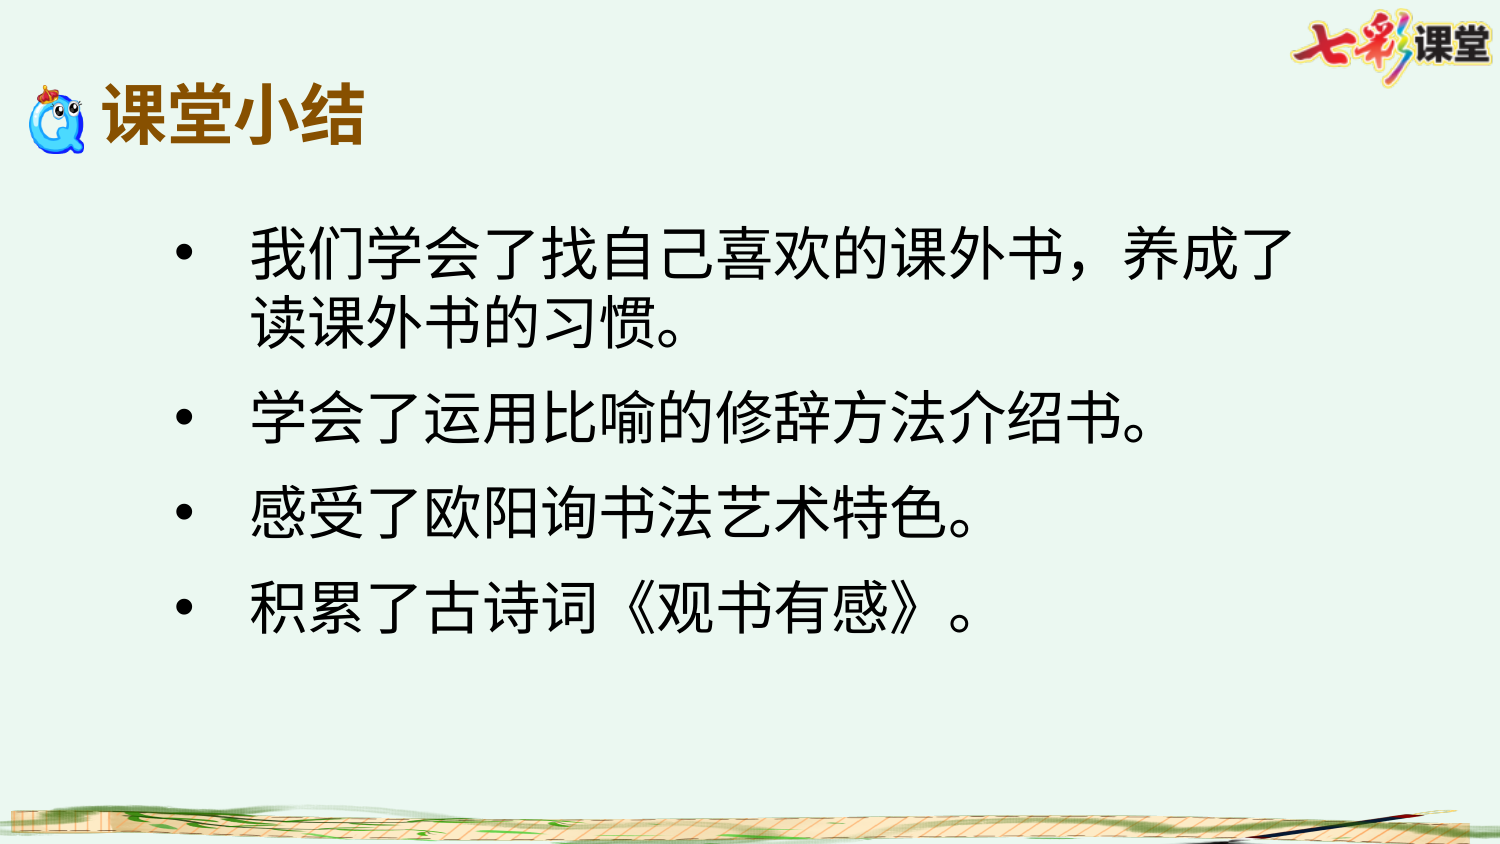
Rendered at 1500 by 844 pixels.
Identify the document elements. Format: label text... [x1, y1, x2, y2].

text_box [28, 67, 408, 160]
picture [0, 732, 1500, 844]
picture [1289, 8, 1495, 89]
text_box 我们学会了找自己喜欢的课外书，养成了读课外书的习惯。 学会了运用比喻的修辞方法介绍书。 感受了欧阳询书法艺术特色。 积累了古诗词《观书有感》。 [159, 209, 1353, 649]
